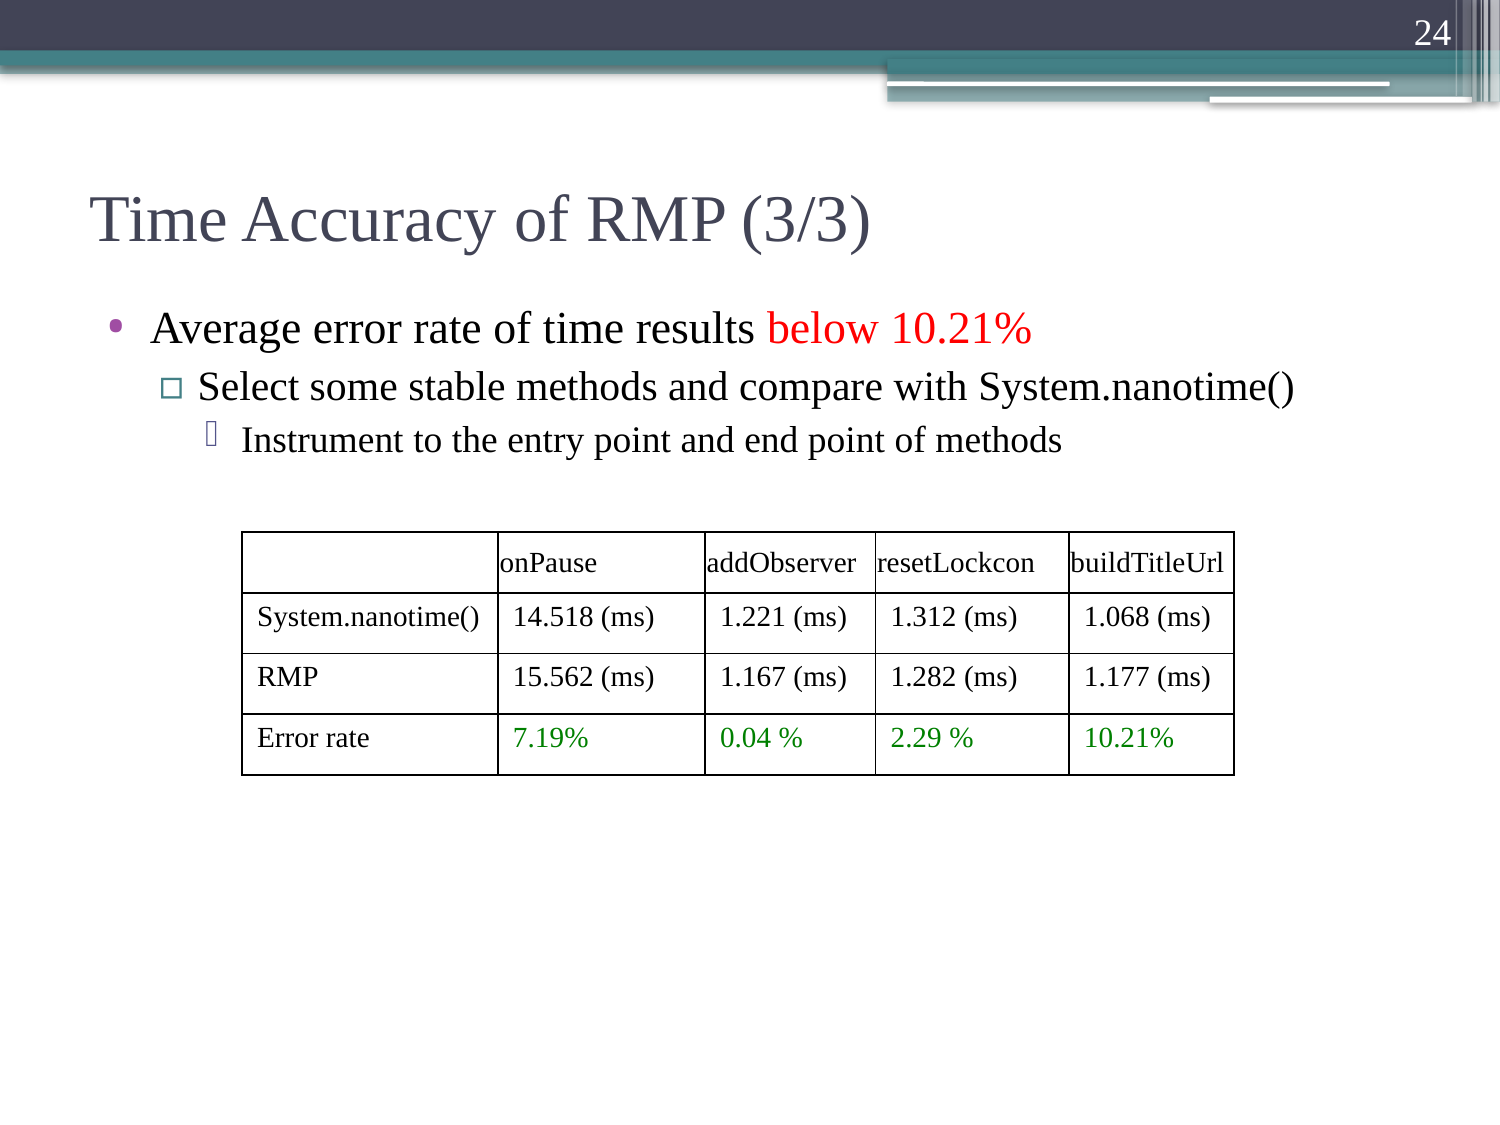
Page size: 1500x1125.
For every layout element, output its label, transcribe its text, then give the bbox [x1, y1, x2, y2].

table_cell 7.19% [499, 715, 704, 774]
table_cell 1.282 (ms) [876, 654, 1068, 713]
table_header resetLockcon [876, 533, 1068, 592]
table_cell 1.068 (ms) [1070, 594, 1233, 653]
title Time Accuracy of RMP (3/3) [75, 127, 1425, 290]
table_cell 2.29 % [876, 715, 1068, 774]
table_cell RMP [243, 654, 497, 713]
table_cell 1.312 (ms) [876, 594, 1068, 653]
table_header onPause [499, 533, 704, 592]
table_header addObserver [706, 533, 875, 592]
table_cell Error rate [243, 715, 497, 774]
slide_number 24 [1341, 0, 1466, 61]
table_header [243, 533, 497, 592]
table_cell 0.04 % [706, 715, 875, 774]
table_cell 15.562 (ms) [499, 654, 704, 713]
list Average error rate of time results below 10.21% Select some stable methods and compare with System.nanotime() Instrument to the entry point and end point of methods [75, 290, 1425, 1000]
table_cell 1.221 (ms) [706, 594, 875, 653]
table_cell 1.177 (ms) [1070, 654, 1233, 713]
table_cell System.nanotime() [243, 594, 497, 653]
table_header buildTitleUrl [1070, 533, 1233, 592]
table_cell 10.21% [1070, 715, 1233, 774]
table_cell 1.167 (ms) [706, 654, 875, 713]
table_cell 14.518 (ms) [499, 594, 704, 653]
